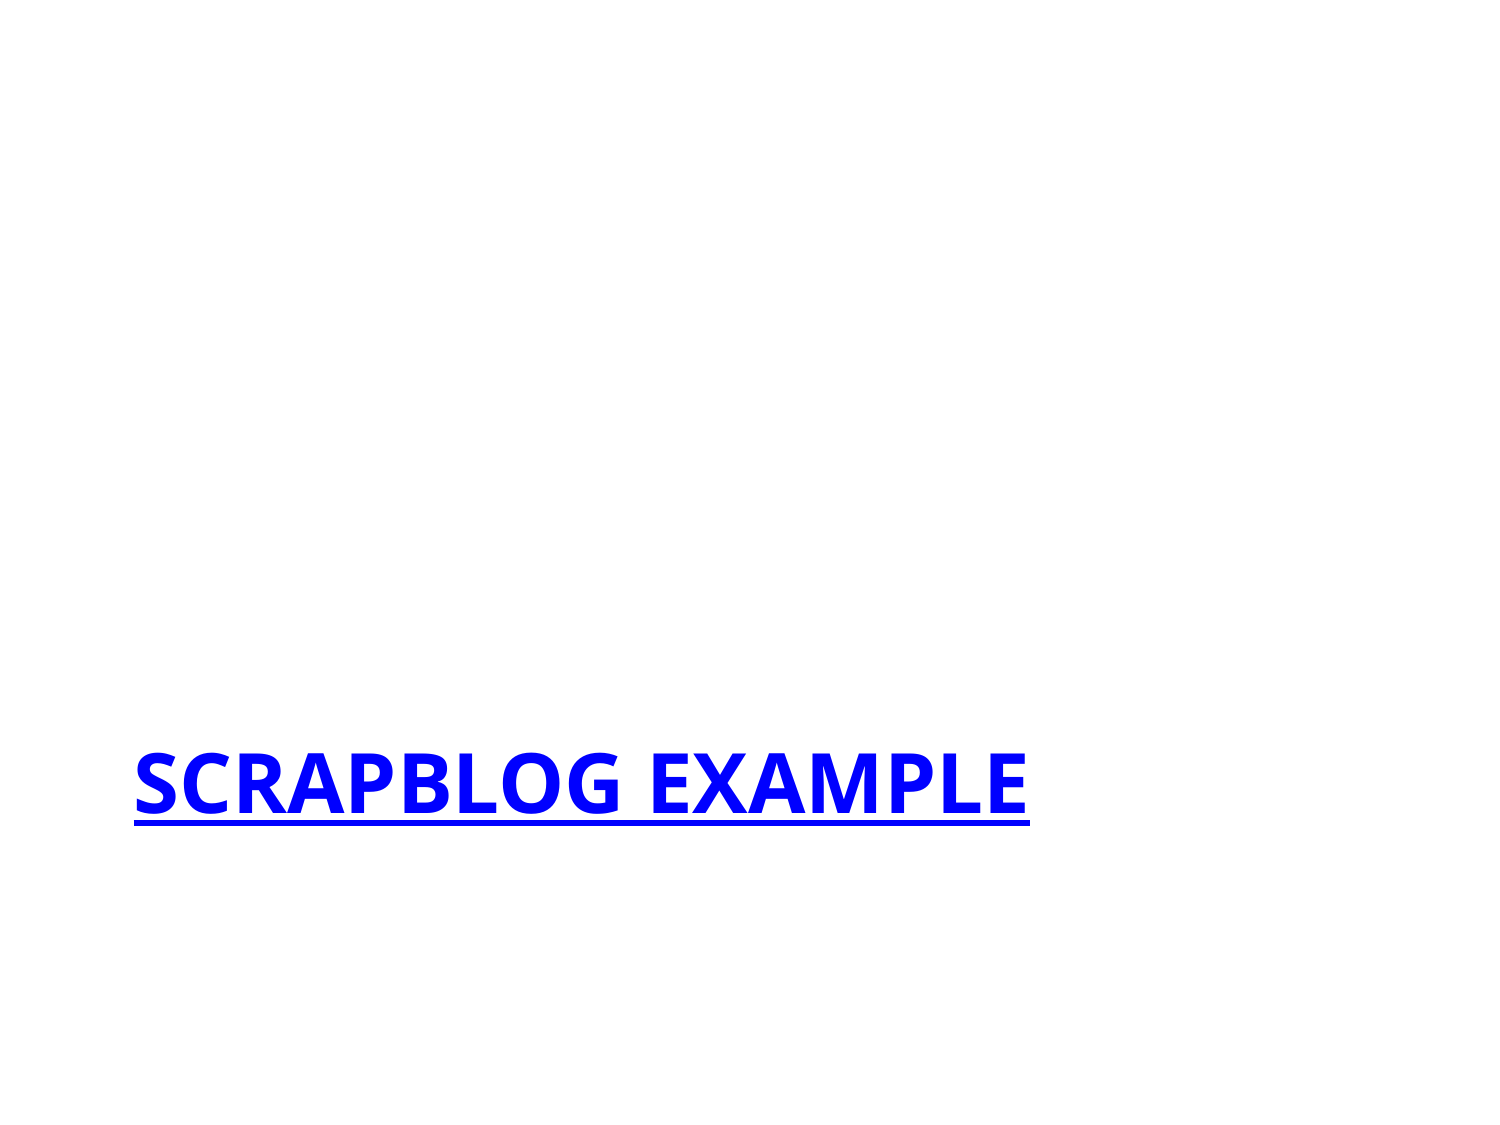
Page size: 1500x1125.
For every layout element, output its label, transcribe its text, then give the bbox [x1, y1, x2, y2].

title ScrapBlog Example [118, 722, 1394, 947]
